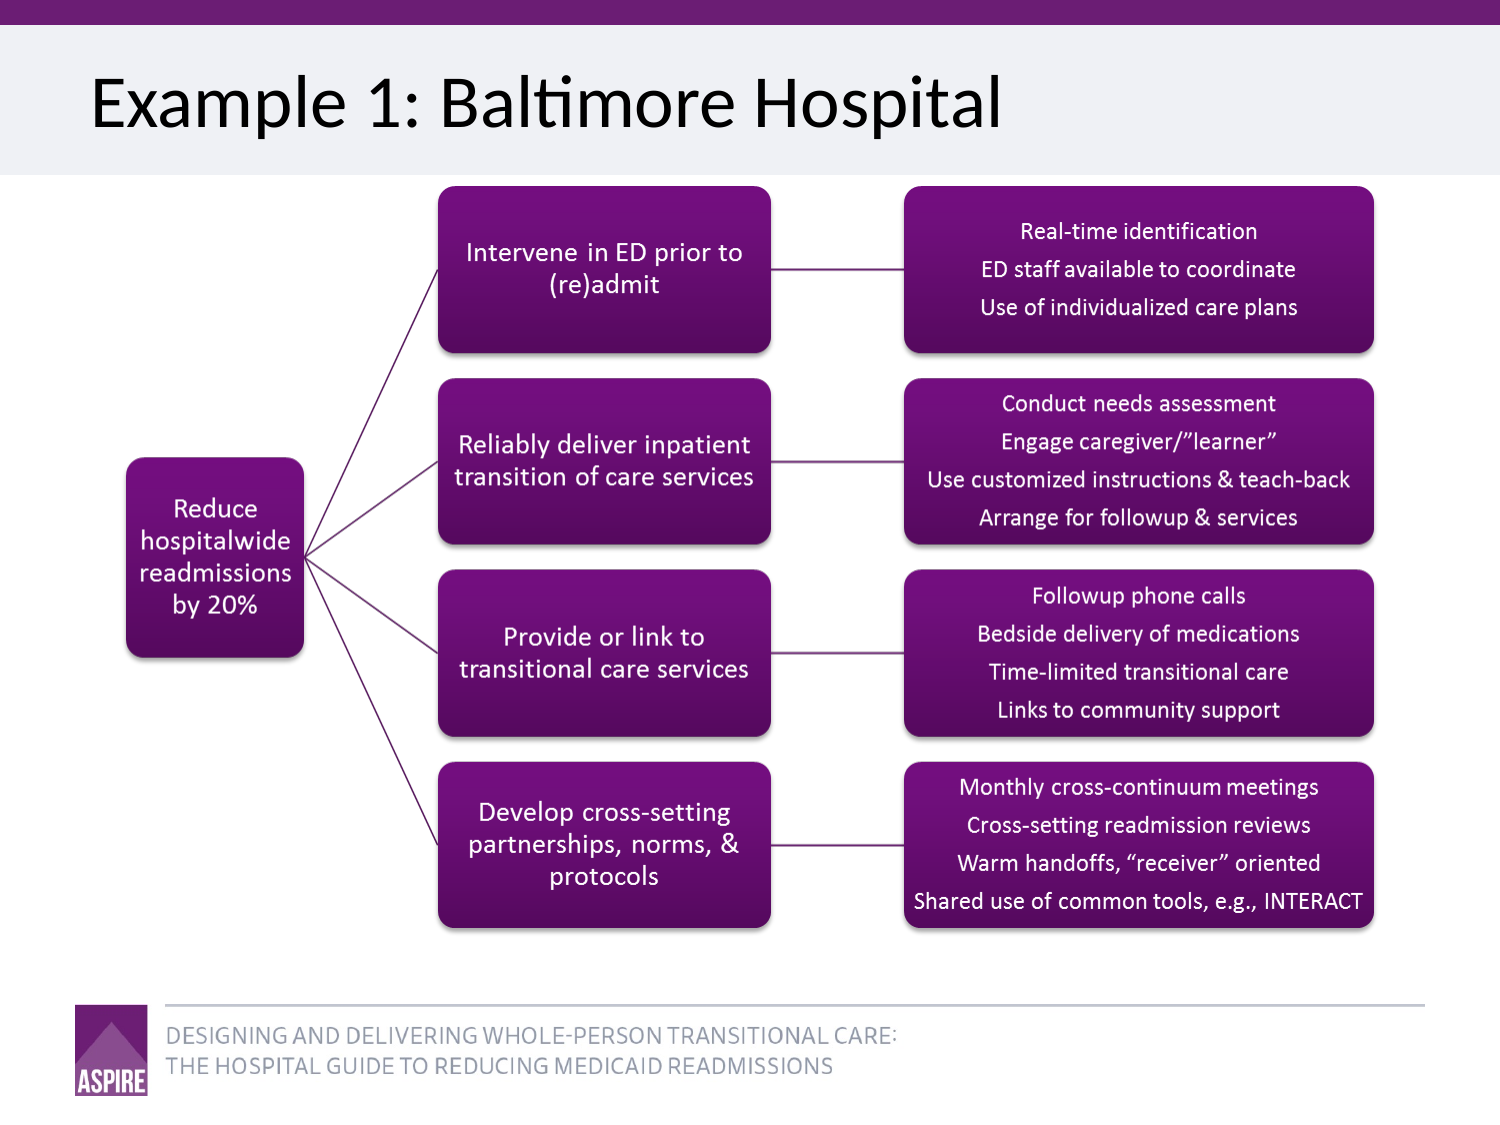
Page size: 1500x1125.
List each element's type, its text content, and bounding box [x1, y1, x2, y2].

title Example 1: Baltimore Hospital [75, 45, 1425, 150]
picture [74, 183, 1426, 942]
picture [75, 1004, 1425, 1096]
